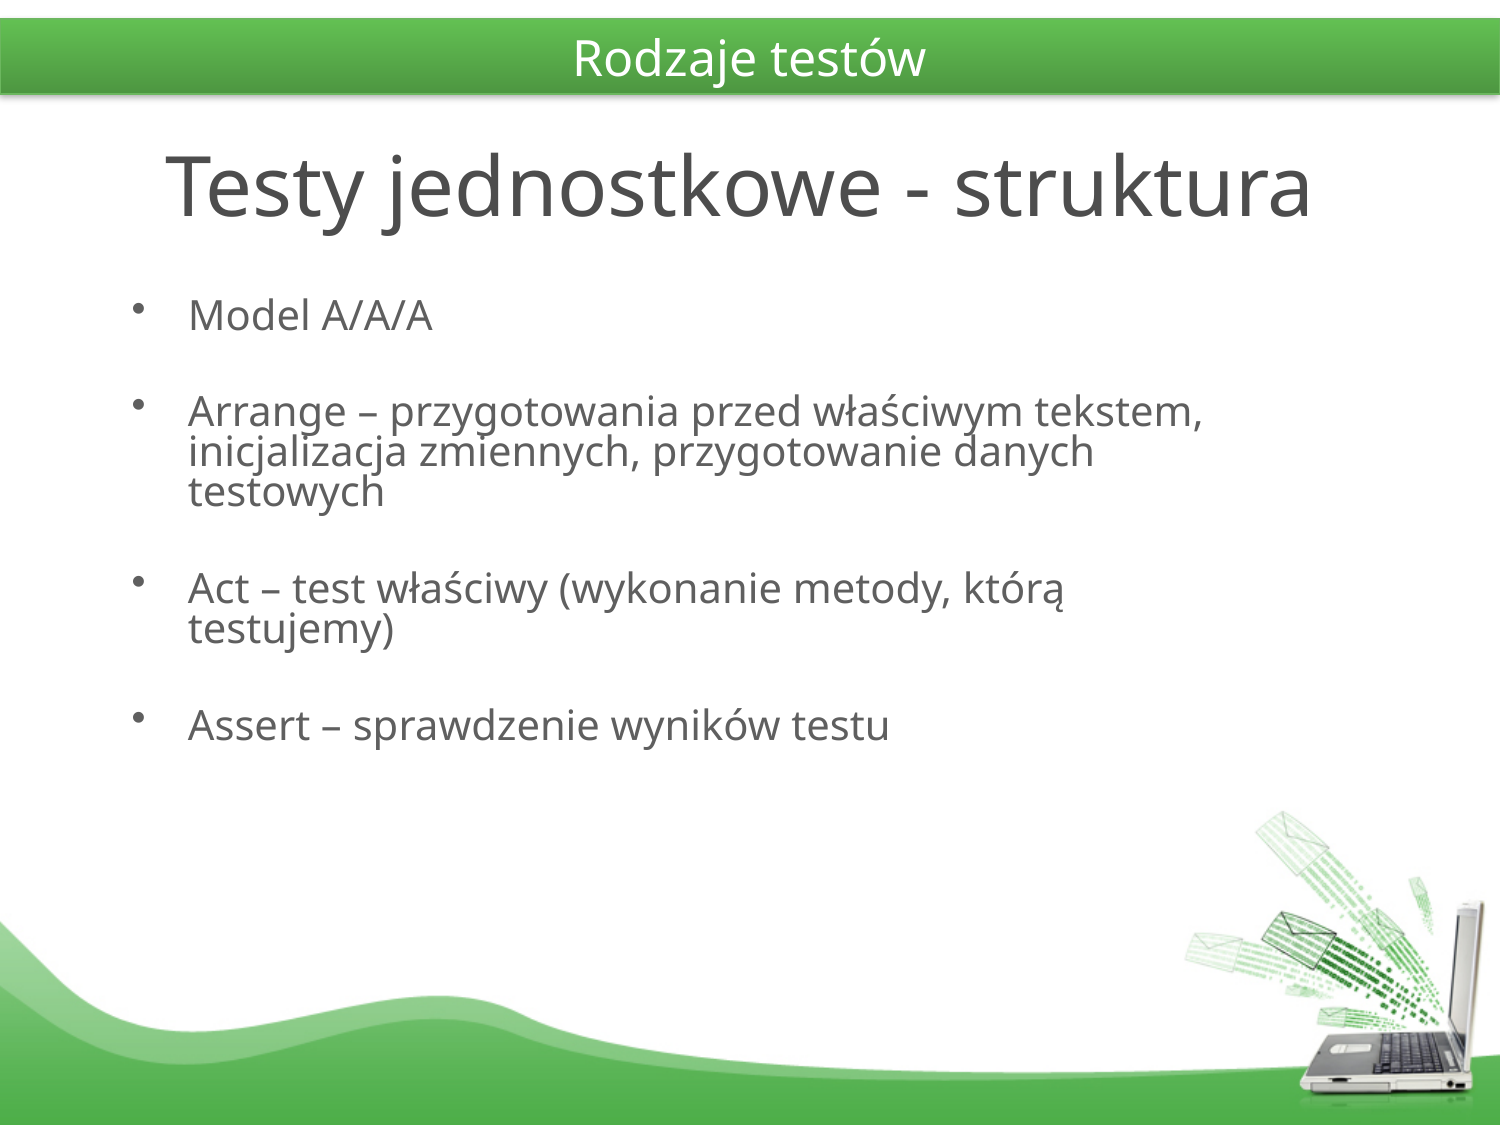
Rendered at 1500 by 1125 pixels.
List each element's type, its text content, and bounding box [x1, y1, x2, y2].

picture [0, 0, 1500, 18]
title Testy jednostkowe - struktura [150, 102, 1350, 271]
text_box Model A/A/A Arrange – przygotowania przed właściwym tekstem, inicjalizacja zmiennych, przygotowanie danych testowych Act – test właściwy (wykonanie metody, którą testujemy) Assert – sprawdzenie wyników testu [116, 290, 1255, 764]
text_box Rodzaje testów [0, 18, 1500, 95]
picture [0, 95, 1500, 1125]
